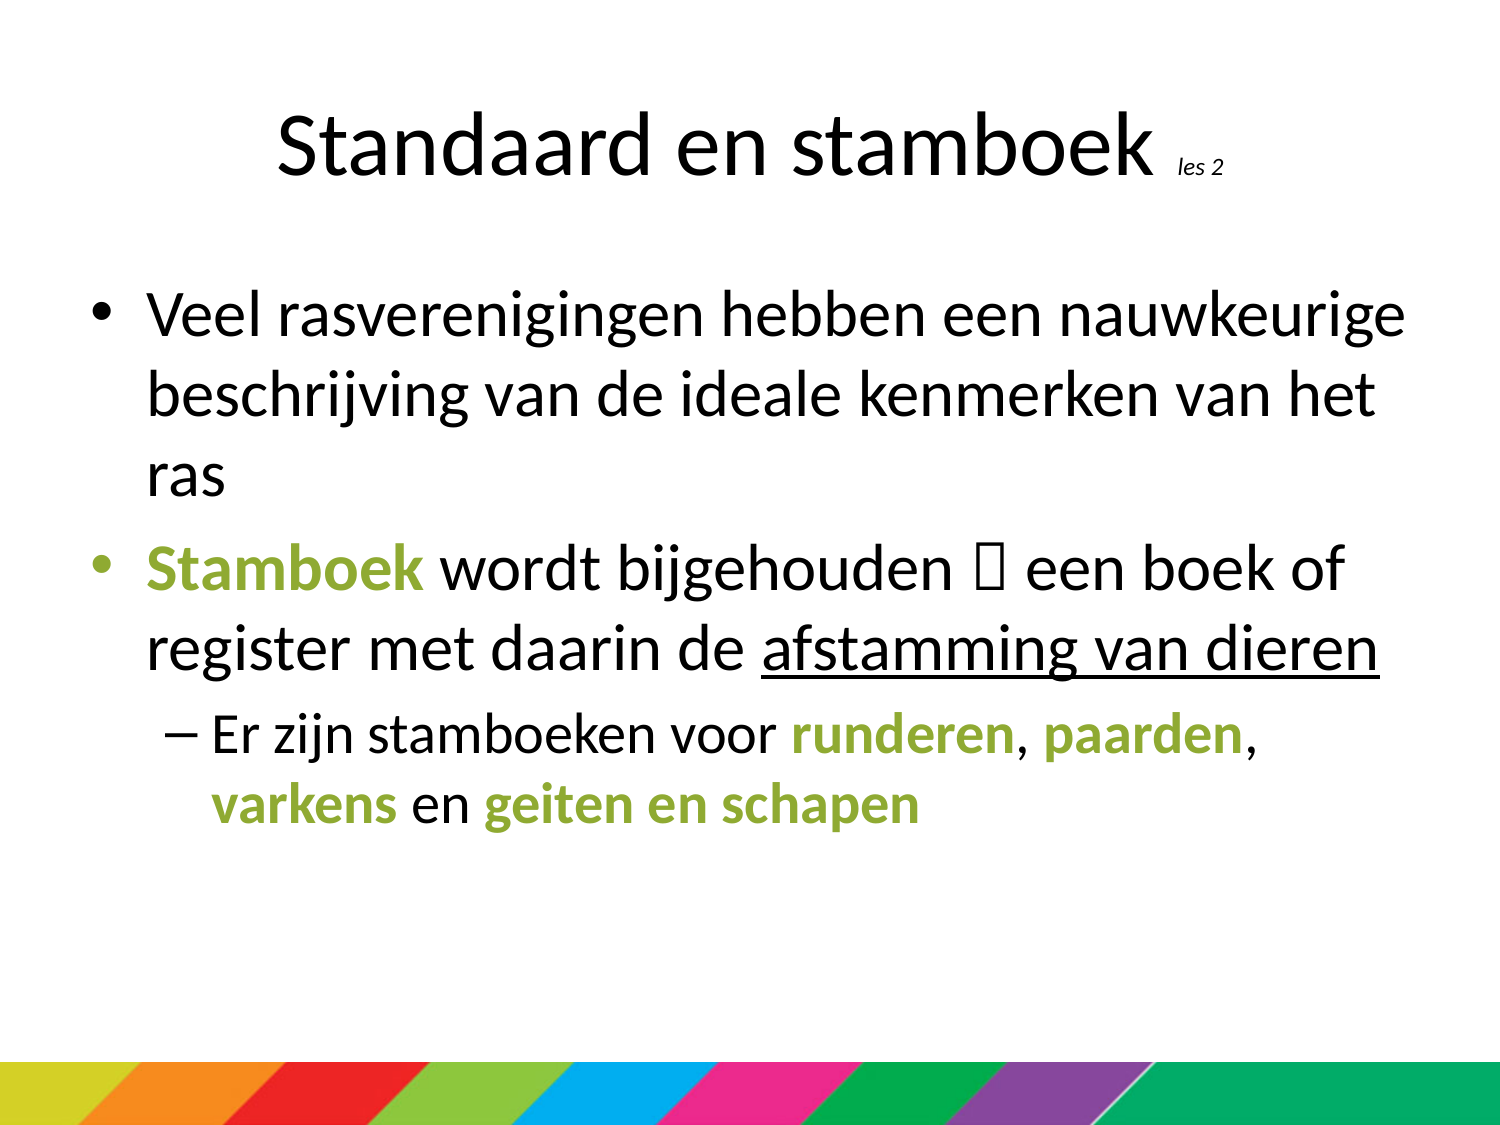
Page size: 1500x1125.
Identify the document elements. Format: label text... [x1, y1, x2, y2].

list Veel rasverenigingen hebben een nauwkeurige beschrijving van de ideale kenmerken van het ras Stamboek wordt bijgehouden  een boek of register met daarin de afstamming van dieren Er zijn stamboeken voor runderen, paarden, varkens en geiten en schapen [75, 262, 1425, 1005]
picture [0, 1062, 574, 1125]
picture [656, 1062, 1500, 1125]
title Standaard en stamboek les 2 [75, 45, 1425, 233]
